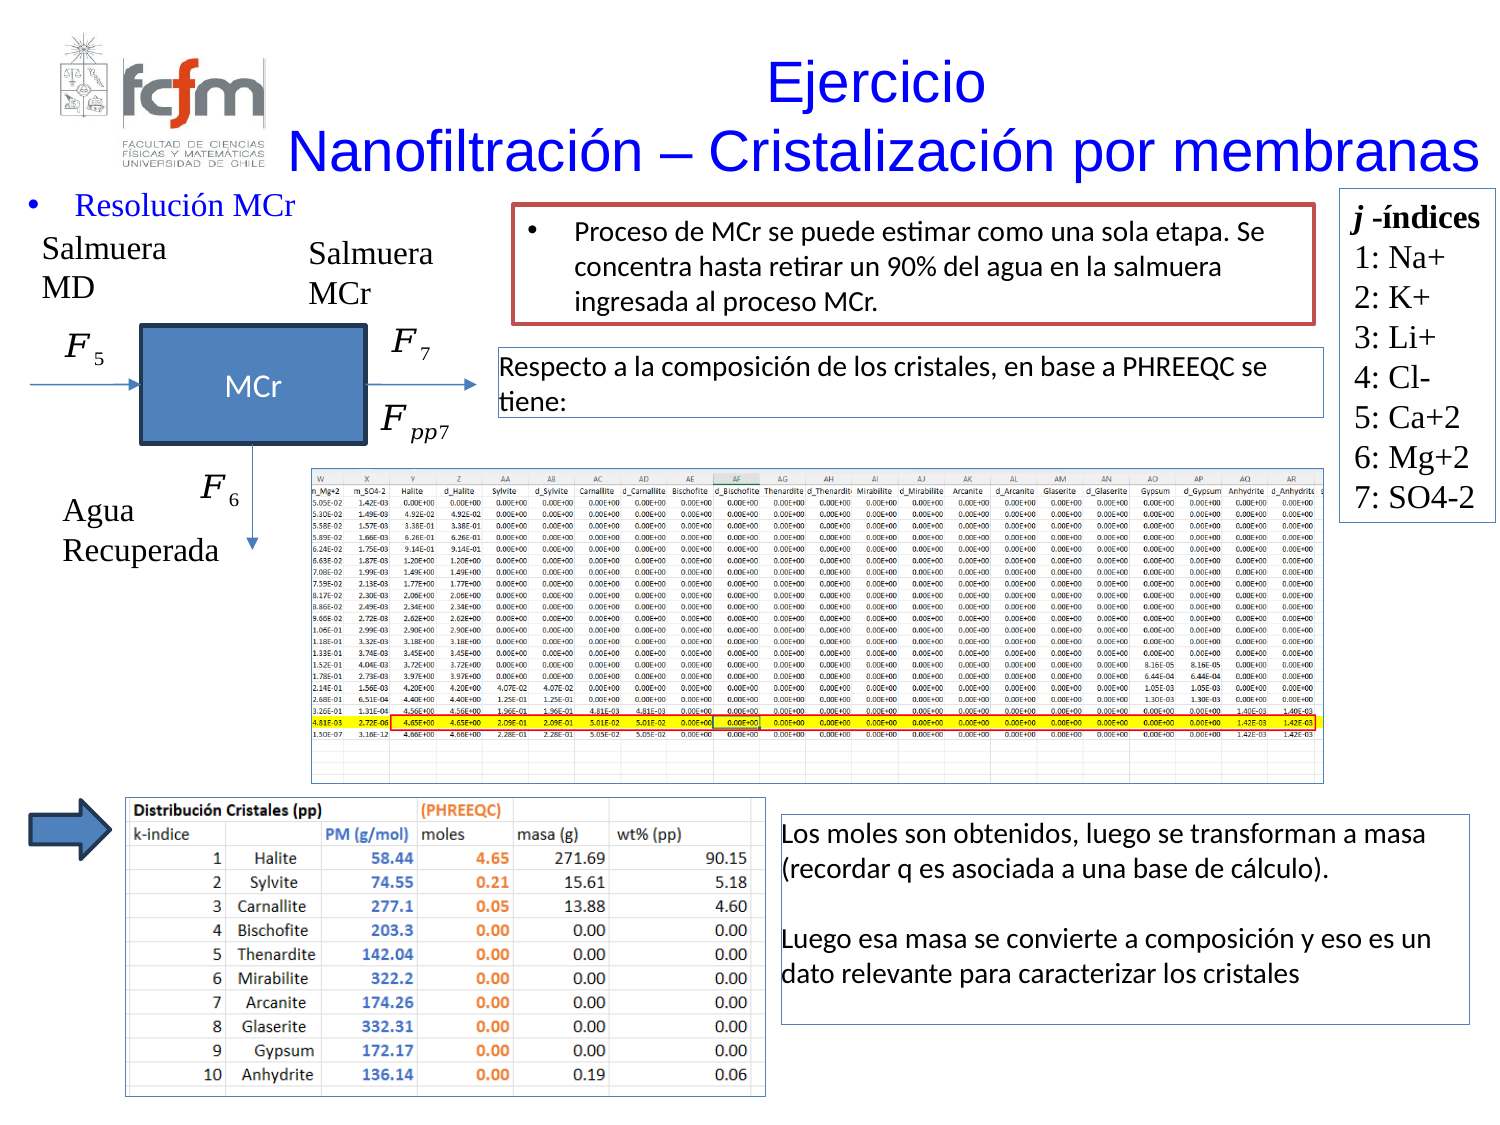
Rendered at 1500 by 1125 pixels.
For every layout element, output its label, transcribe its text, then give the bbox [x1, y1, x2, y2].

text_box Respecto a la composición de los cristales, en base a PHREEQC se tiene: [498, 347, 1324, 418]
text_box Agua Recuperada [47, 480, 235, 576]
picture [125, 796, 767, 1097]
text_box Salmuera MCr [293, 223, 449, 319]
text_box Ejercicio Nanofiltración – Cristalización por membranas [430, 19, 1323, 209]
picture [311, 468, 1325, 784]
text_box j -índices 1: Na+ 2: K+ 3: Li+ 4: Cl- 5: Ca+2 6: Mg+2 7: SO4-2 [1339, 188, 1496, 523]
text_box Resolución MCr [12, 176, 781, 231]
text_box [28, 798, 113, 862]
text_box MCr [139, 323, 368, 446]
text_box Proceso de MCr se puede estimar como una sola etapa. Se concentra hasta retirar un 90% del agua en la salmuera ingresada al proceso MCr. [511, 202, 1316, 326]
text_box Salmuera MD [26, 218, 183, 313]
